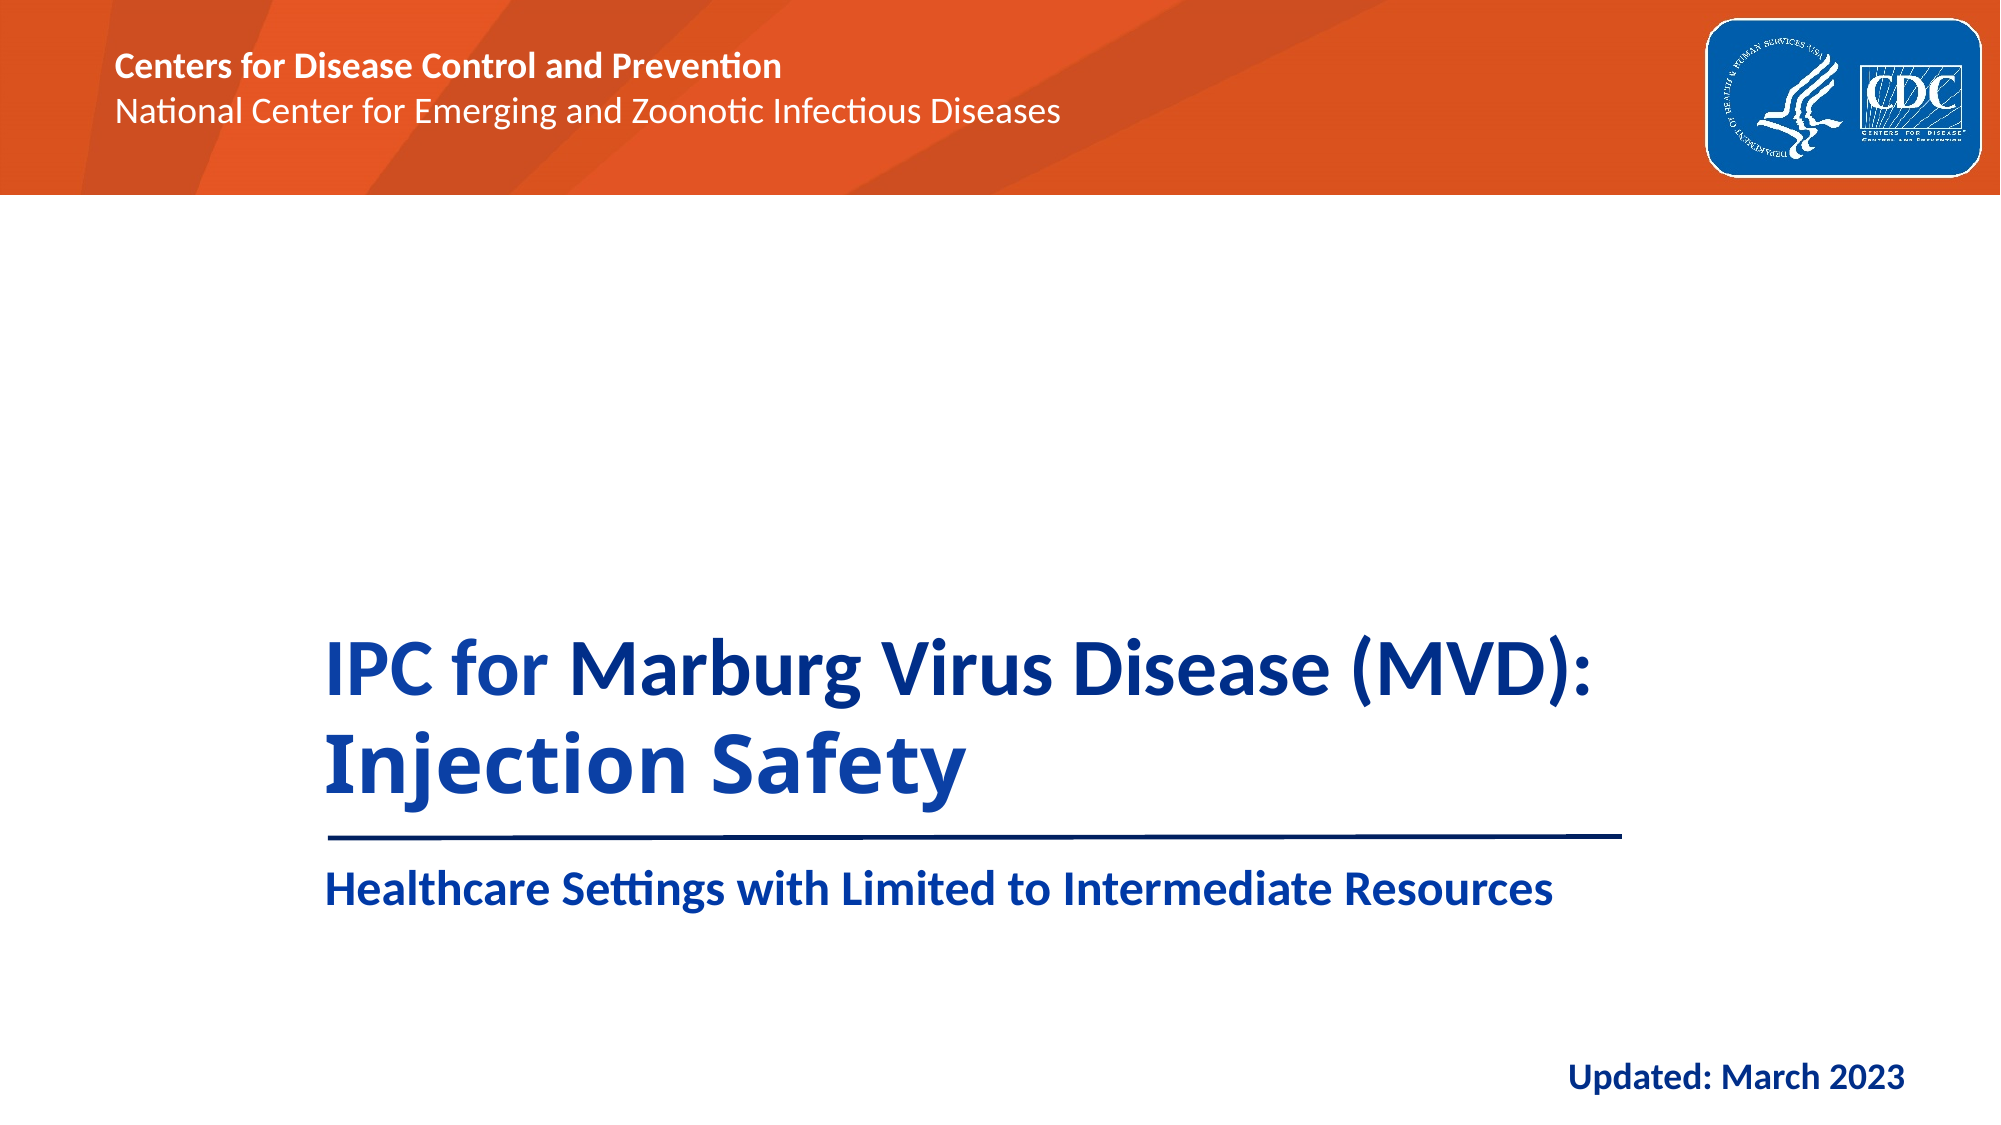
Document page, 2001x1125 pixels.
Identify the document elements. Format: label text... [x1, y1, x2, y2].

picture [0, 0, 2000, 195]
text_box Updated: March 2023 [1553, 1044, 1979, 1105]
title IPC for Marburg Virus Disease (MVD): Injection Safety [309, 552, 1660, 924]
text_box Healthcare Settings with Limited to Intermediate Resources [309, 848, 1575, 924]
